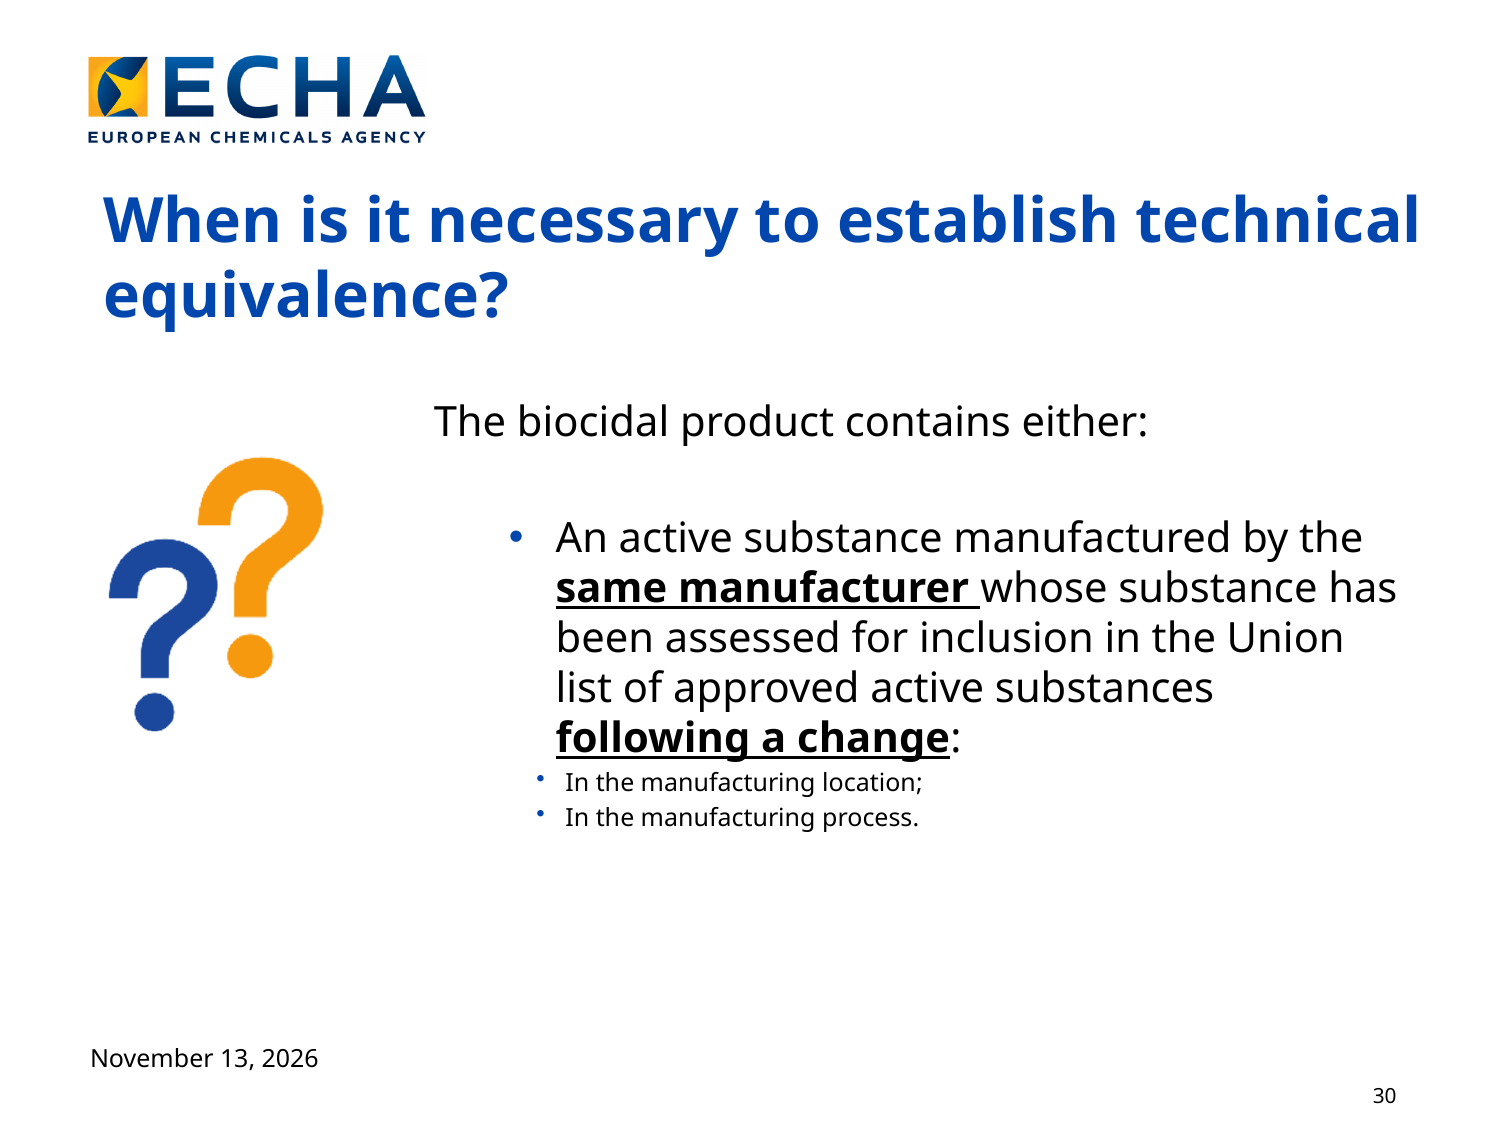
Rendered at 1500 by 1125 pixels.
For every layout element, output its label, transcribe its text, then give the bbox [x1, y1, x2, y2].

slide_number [74, 1034, 426, 1114]
picture [88, 54, 426, 144]
list When is it necessary to establish technical equivalence? [88, 172, 1447, 262]
list The biocidal product contains either: An active substance manufactured by the same manufacturer whose substance has been assessed for inclusion in the Union list of approved active substances following a change: In the manufacturing location; In the manufacturing process. [418, 386, 1416, 1071]
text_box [66, 455, 372, 733]
slide_number 30 [1174, 1074, 1412, 1125]
